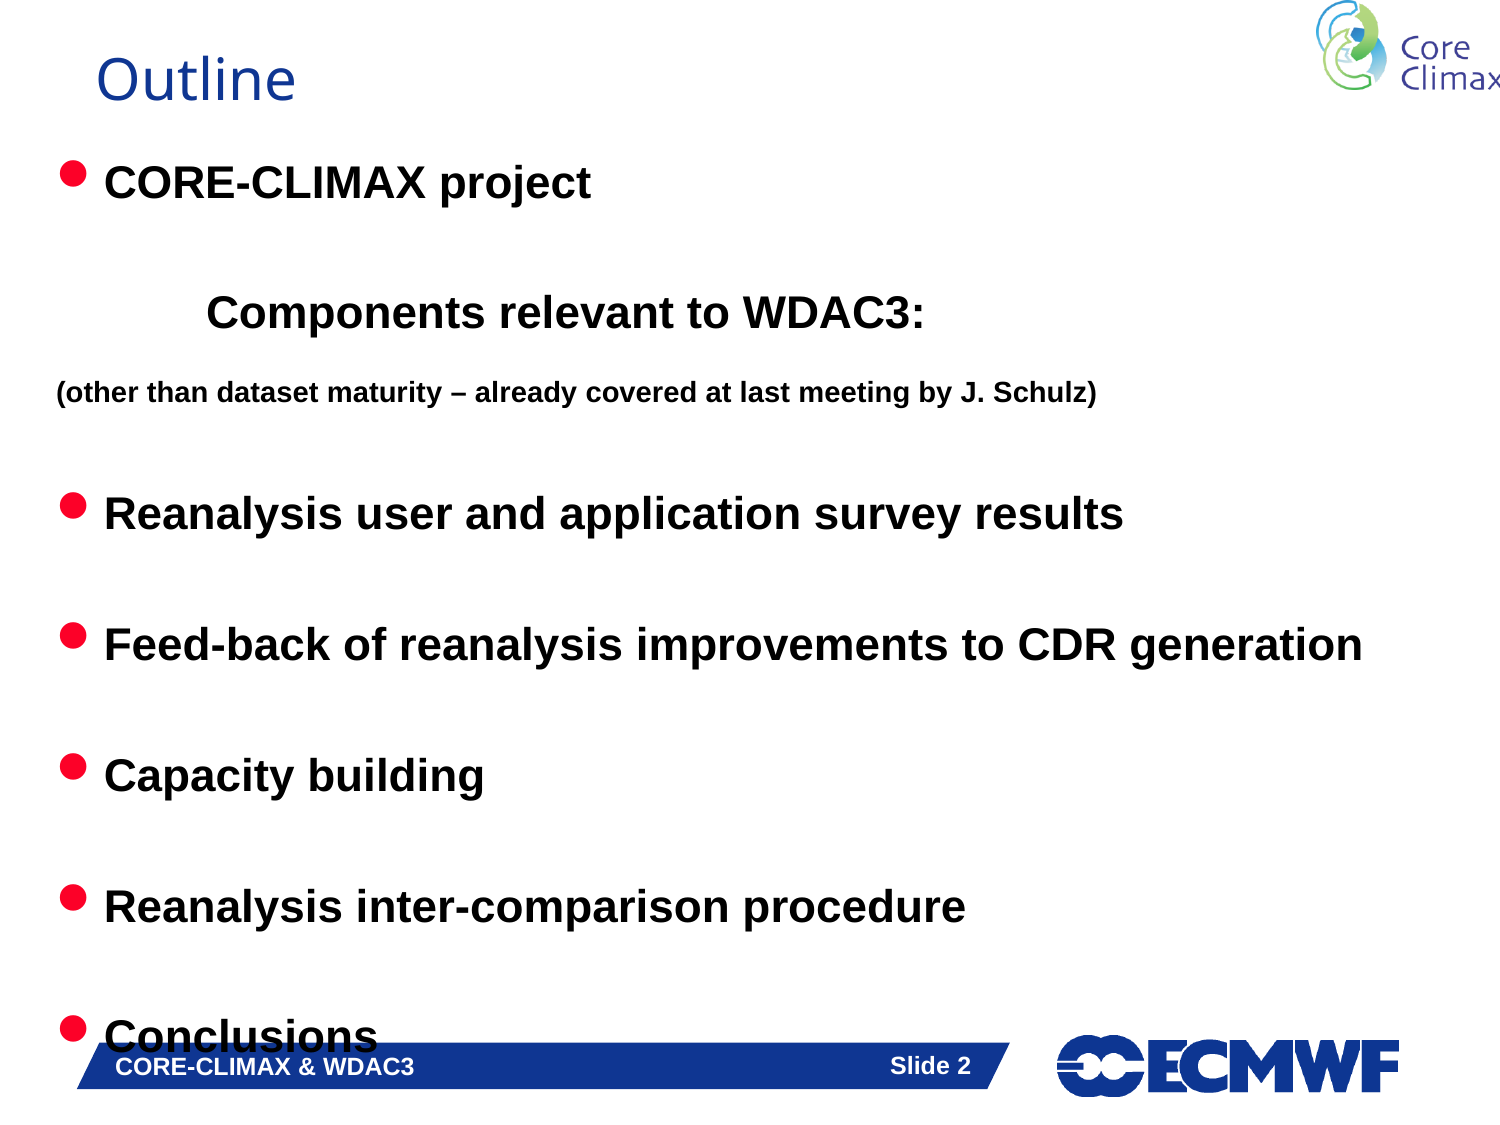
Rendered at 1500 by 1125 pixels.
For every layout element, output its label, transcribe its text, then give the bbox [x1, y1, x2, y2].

slide_number Slide 2 [809, 1042, 987, 1106]
title Outline [80, 19, 1412, 90]
list CORE-CLIMAX project Components relevant to WDAC3: (other than dataset maturity – already covered at last meeting by J. Schulz) Reanalysis user and application survey results Feed-back of reanalysis improvements to CDR generation Capacity building Reanalysis inter-comparison procedure Conclusions [41, 90, 1453, 899]
picture [1057, 1035, 1399, 1097]
footer CORE-CLIMAX & WDAC3 [100, 1042, 798, 1108]
picture [1316, 0, 1500, 90]
